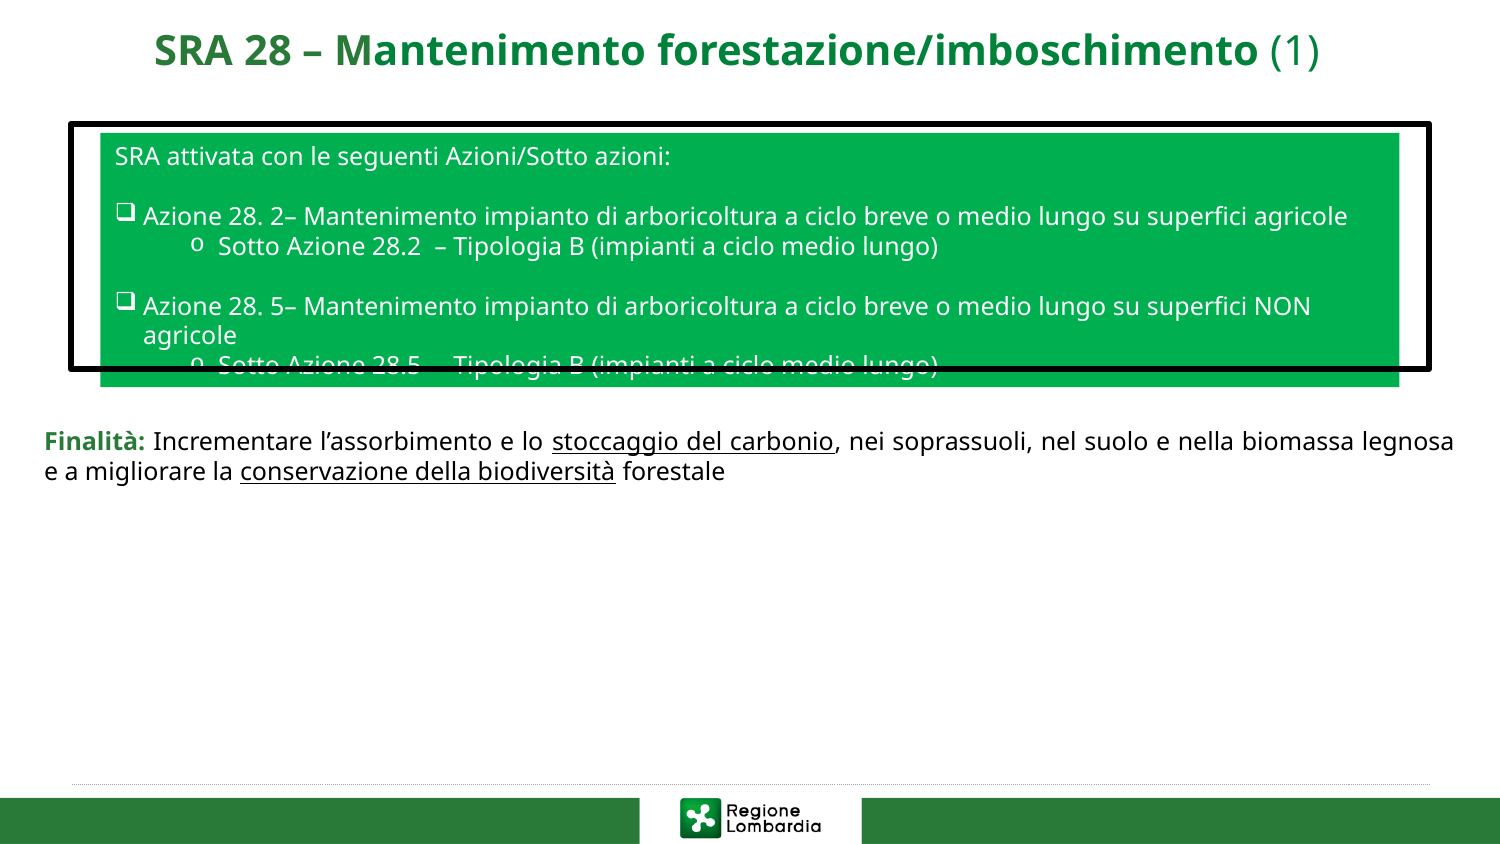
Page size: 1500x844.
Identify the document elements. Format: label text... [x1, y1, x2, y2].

title SRA 28 – Mantenimento forestazione/imboschimento (1) [29, 24, 1445, 166]
text_box [69, 122, 1431, 371]
picture [0, 0, 1500, 844]
text_box SRA attivata con le seguenti Azioni/Sotto azioni: Azione 28. 2– Mantenimento impianto di arboricoltura a ciclo breve o medio lungo su superfici agricole Sotto Azione 28.2 – Tipologia B (impianti a ciclo medio lungo) Azione 28. 5– Mantenimento impianto di arboricoltura a ciclo breve o medio lungo su superfici NON agricole Sotto Azione 28.5 – Tipologia B (impianti a ciclo medio lungo) [100, 371, 1400, 388]
text_box Finalità: Incrementare l’assorbimento e lo stoccaggio del carbonio, nei soprassuoli, nel suolo e nella biomassa legnosa e a migliorare la conservazione della biodiversità forestale [29, 418, 1471, 493]
